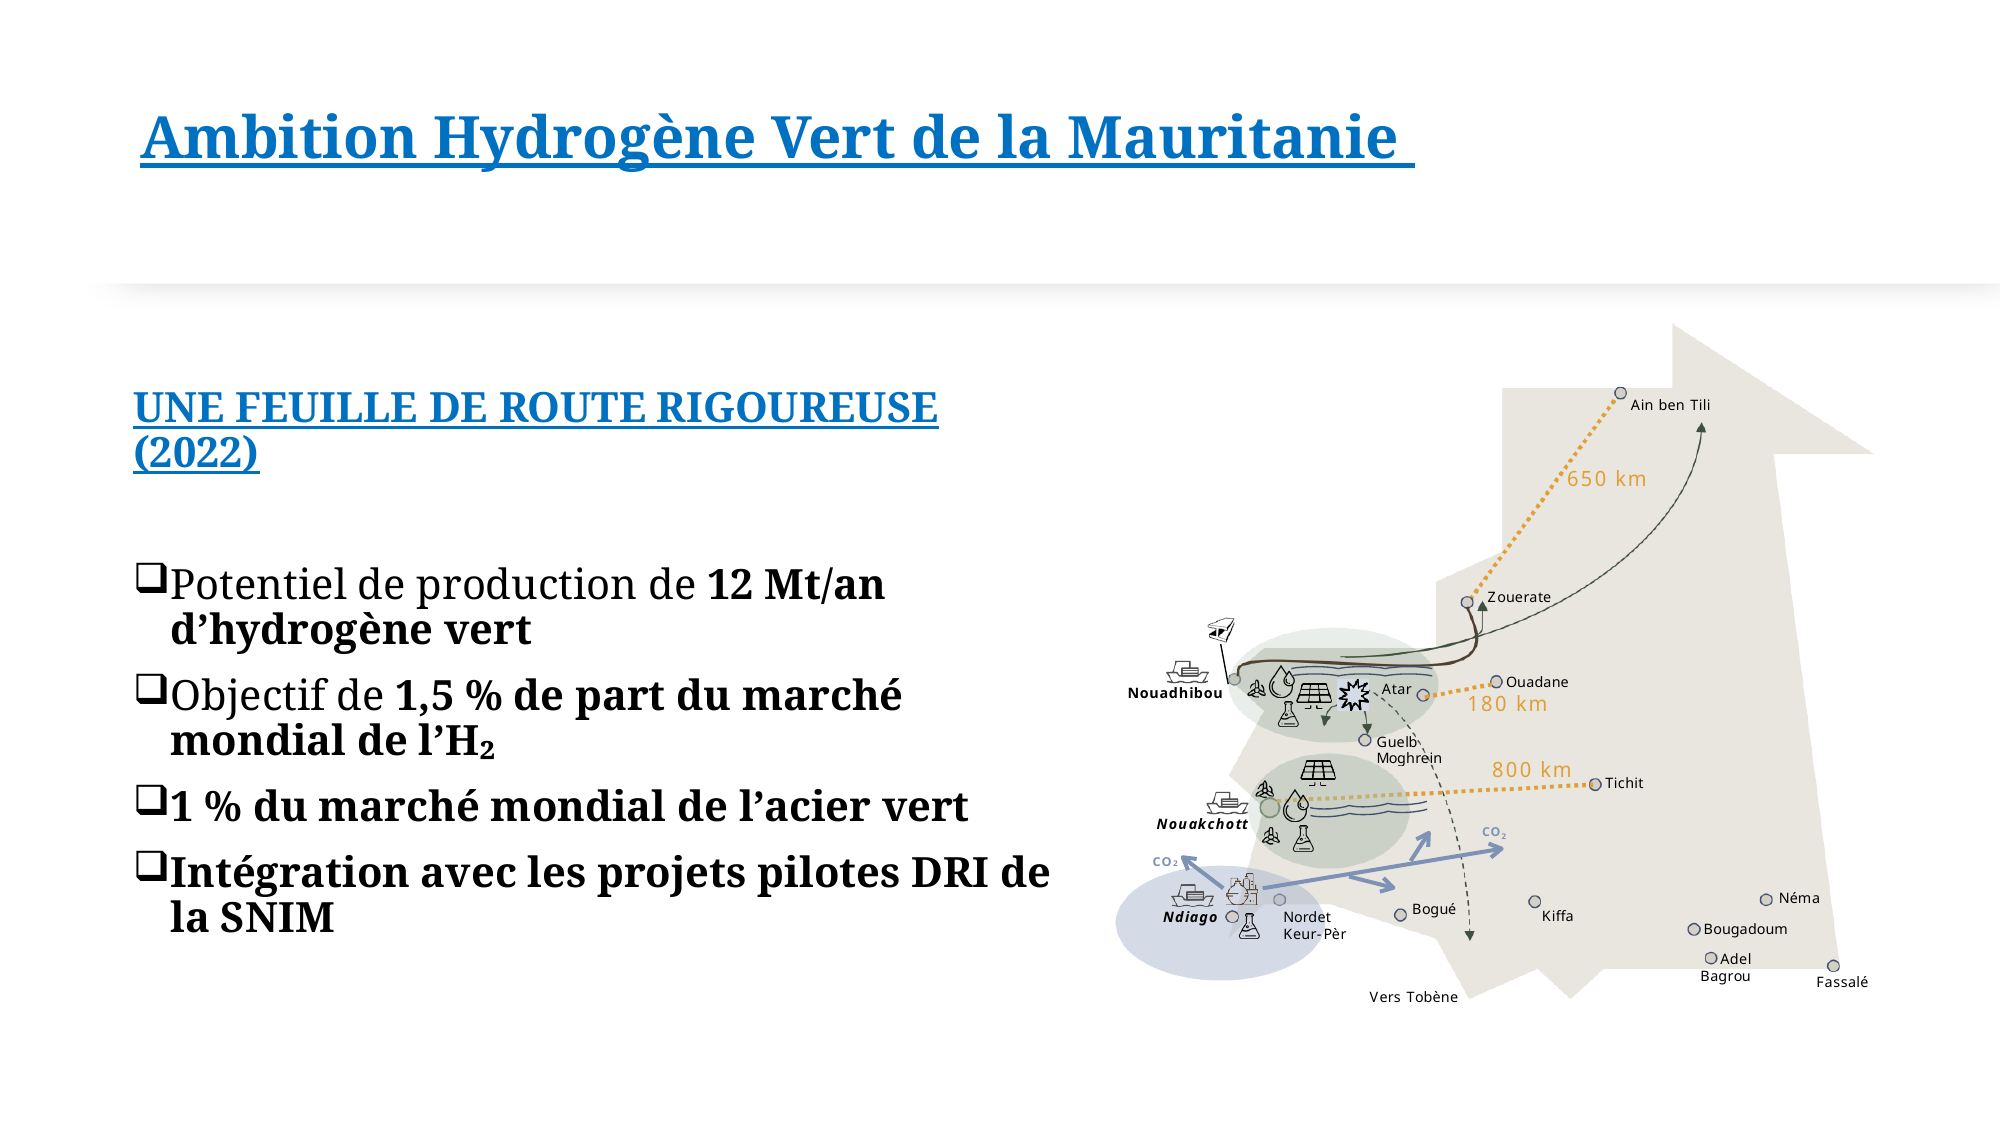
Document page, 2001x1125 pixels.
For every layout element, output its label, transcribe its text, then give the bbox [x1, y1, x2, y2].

text_box [0, 0, 2000, 285]
picture [1113, 322, 1882, 1006]
list UNE FEUILLE DE ROUTE RIGOUREUSE (2022) Potentiel de production de 12 Mt/an d’hydrogène vert Objectif de 1,5 % de part du marché mondial de l’H₂ 1 % du marché mondial de l’acier vert Intégration avec les projets pilotes DRI de la SNIM [118, 376, 1077, 953]
title Ambition Hydrogène Vert de la Mauritanie [124, 39, 1891, 241]
text_box [0, 285, 2000, 1125]
